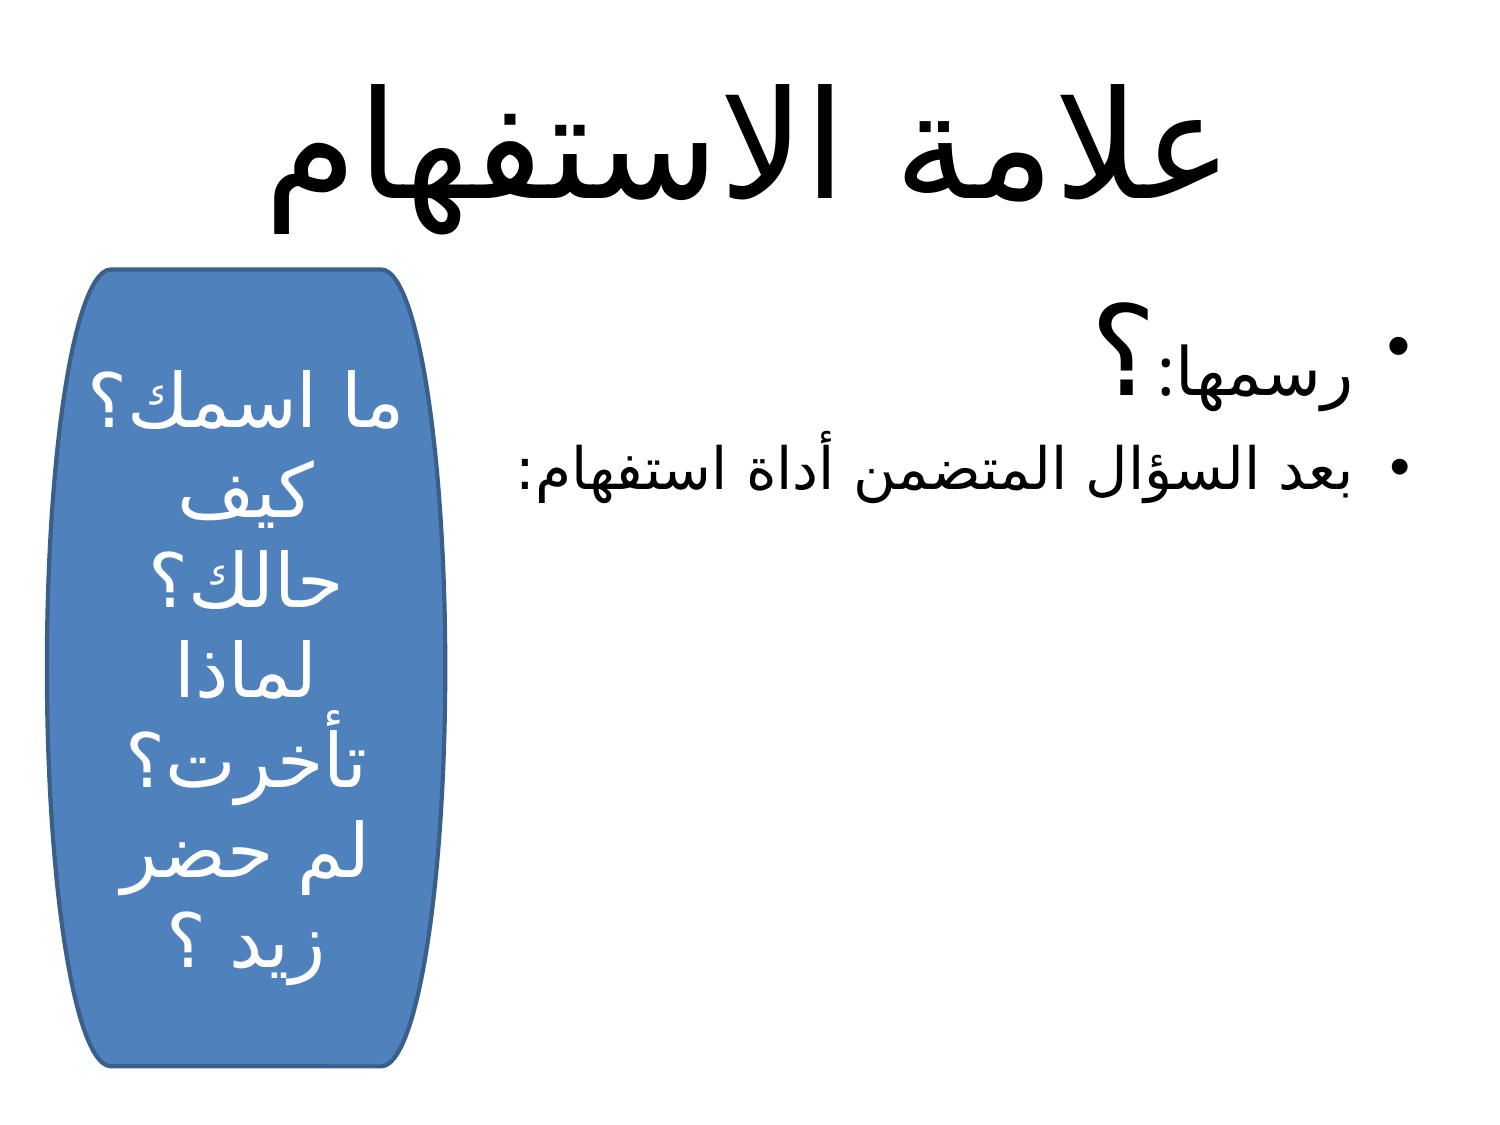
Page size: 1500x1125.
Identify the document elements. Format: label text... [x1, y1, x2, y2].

text_box ما اسمك؟ كيف حالك؟ لماذا تأخرت؟ لم حضر زيد ؟ [44, 267, 448, 1069]
list رسمها:؟ بعد السؤال المتضمن أداة استفهام: [75, 262, 1425, 1005]
title علامة الاستفهام [75, 45, 1425, 233]
